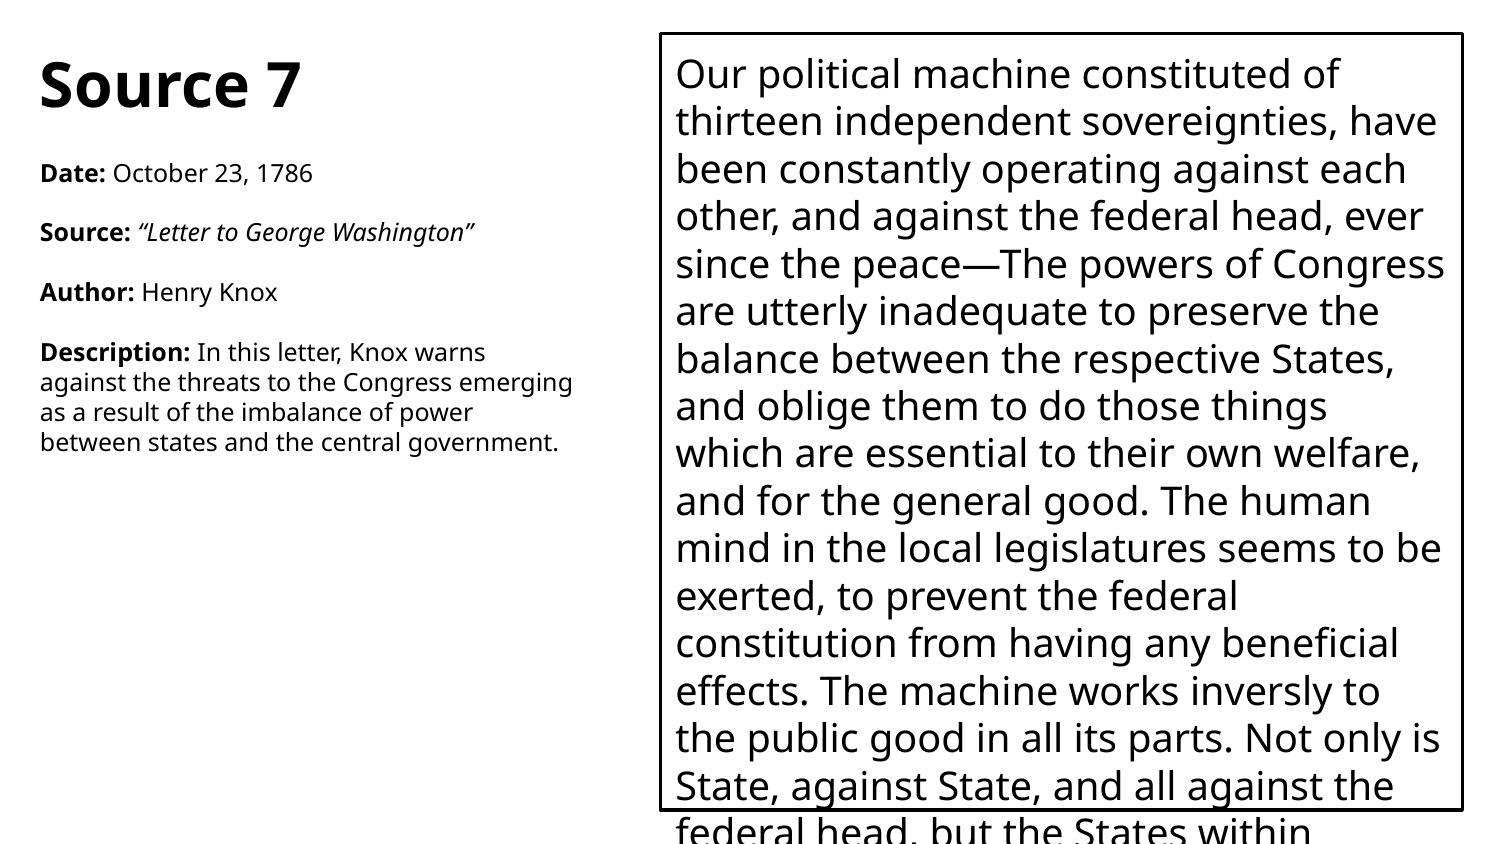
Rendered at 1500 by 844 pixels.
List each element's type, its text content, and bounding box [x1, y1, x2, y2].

text_box Source 7 Date: October 23, 1786 Source: “Letter to George Washington” Author: Henry Knox Description: In this letter, Knox warns against the threats to the Congress emerging as a result of the imbalance of power between states and the central government. [24, 29, 592, 749]
text_box Our political machine constituted of thirteen independent sovereignties, have been constantly operating against each other, and against the federal head, ever since the peace—The powers of Congress are utterly inadequate to preserve the balance between the respective States, and oblige them to do those things which are essential to their own welfare, and for the general good. The human mind in the local legislatures seems to be exerted, to prevent the federal constitution from having any beneficial effects. The machine works inversly to the public good in all its parts. Not only is State, against State, and all against the federal head, but the States within themselves… [660, 33, 1463, 811]
